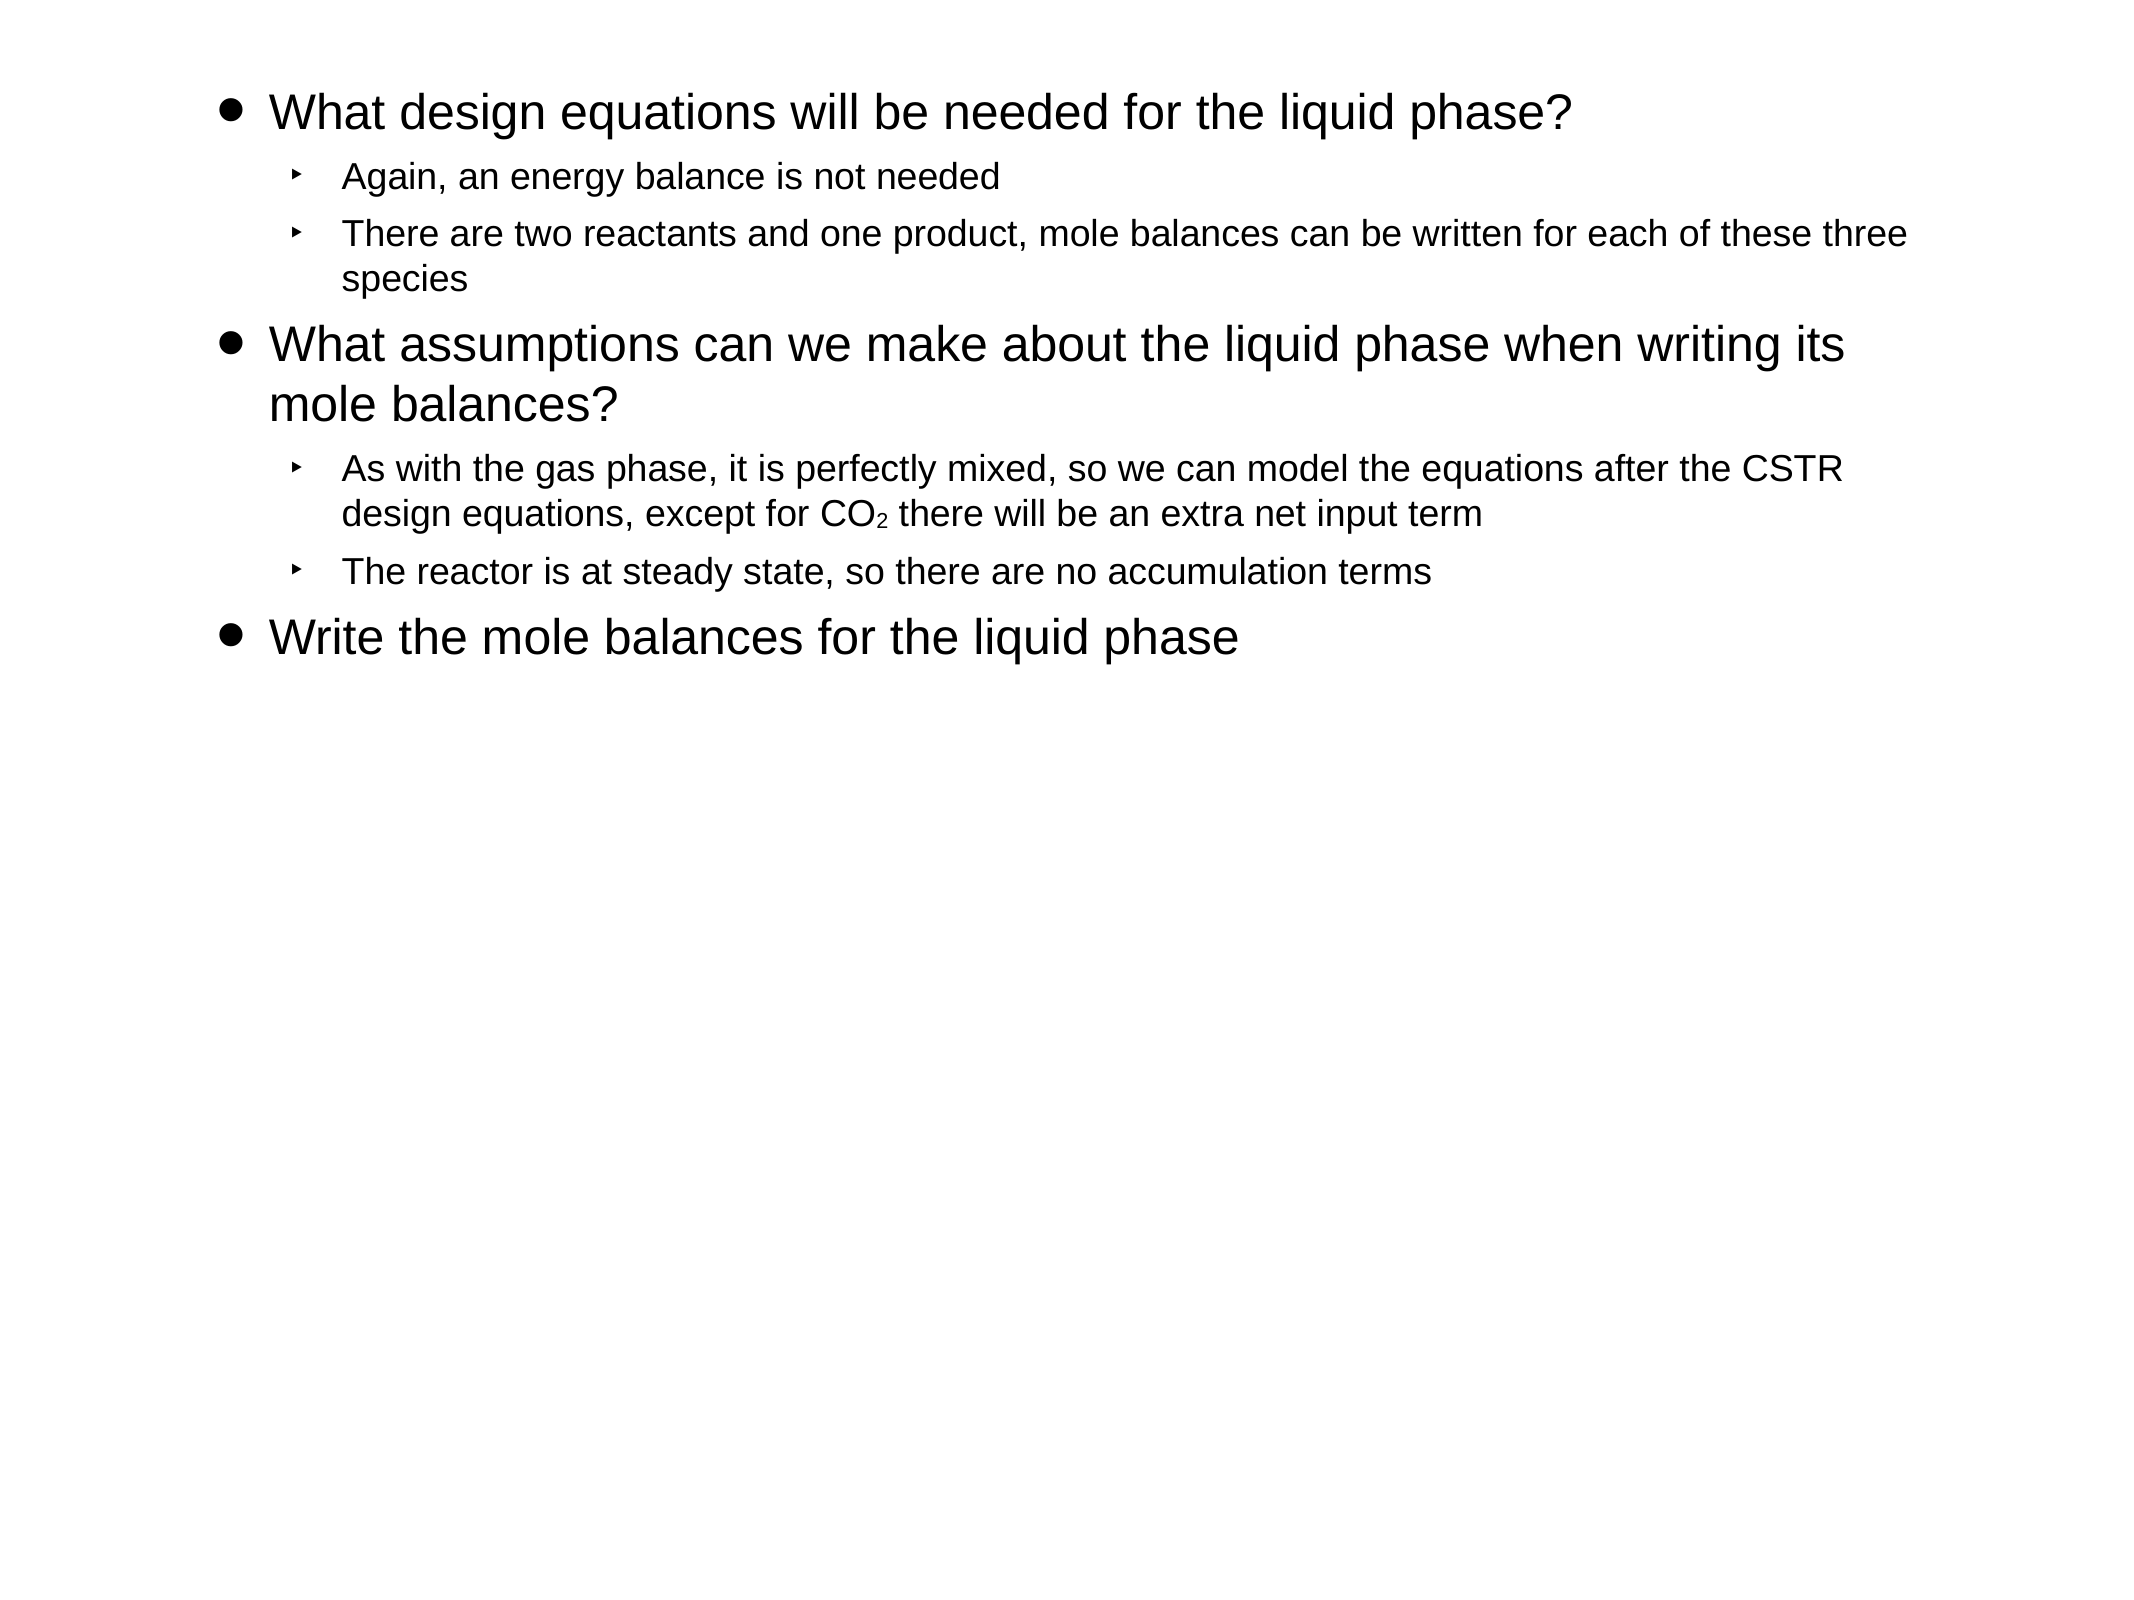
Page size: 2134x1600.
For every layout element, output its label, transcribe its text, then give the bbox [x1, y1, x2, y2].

list What design equations will be needed for the liquid phase? Again, an energy balance is not needed There are two reactants and one product, mole balances can be written for each of these three species What assumptions can we make about the liquid phase when writing its mole balances? As with the gas phase, it is perfectly mixed, so we can model the equations after the CSTR design equations, except for CO2 there will be an extra net input term The reactor is at steady state, so there are no accumulation terms Write the mole balances for the liquid phase [208, 70, 1925, 1478]
